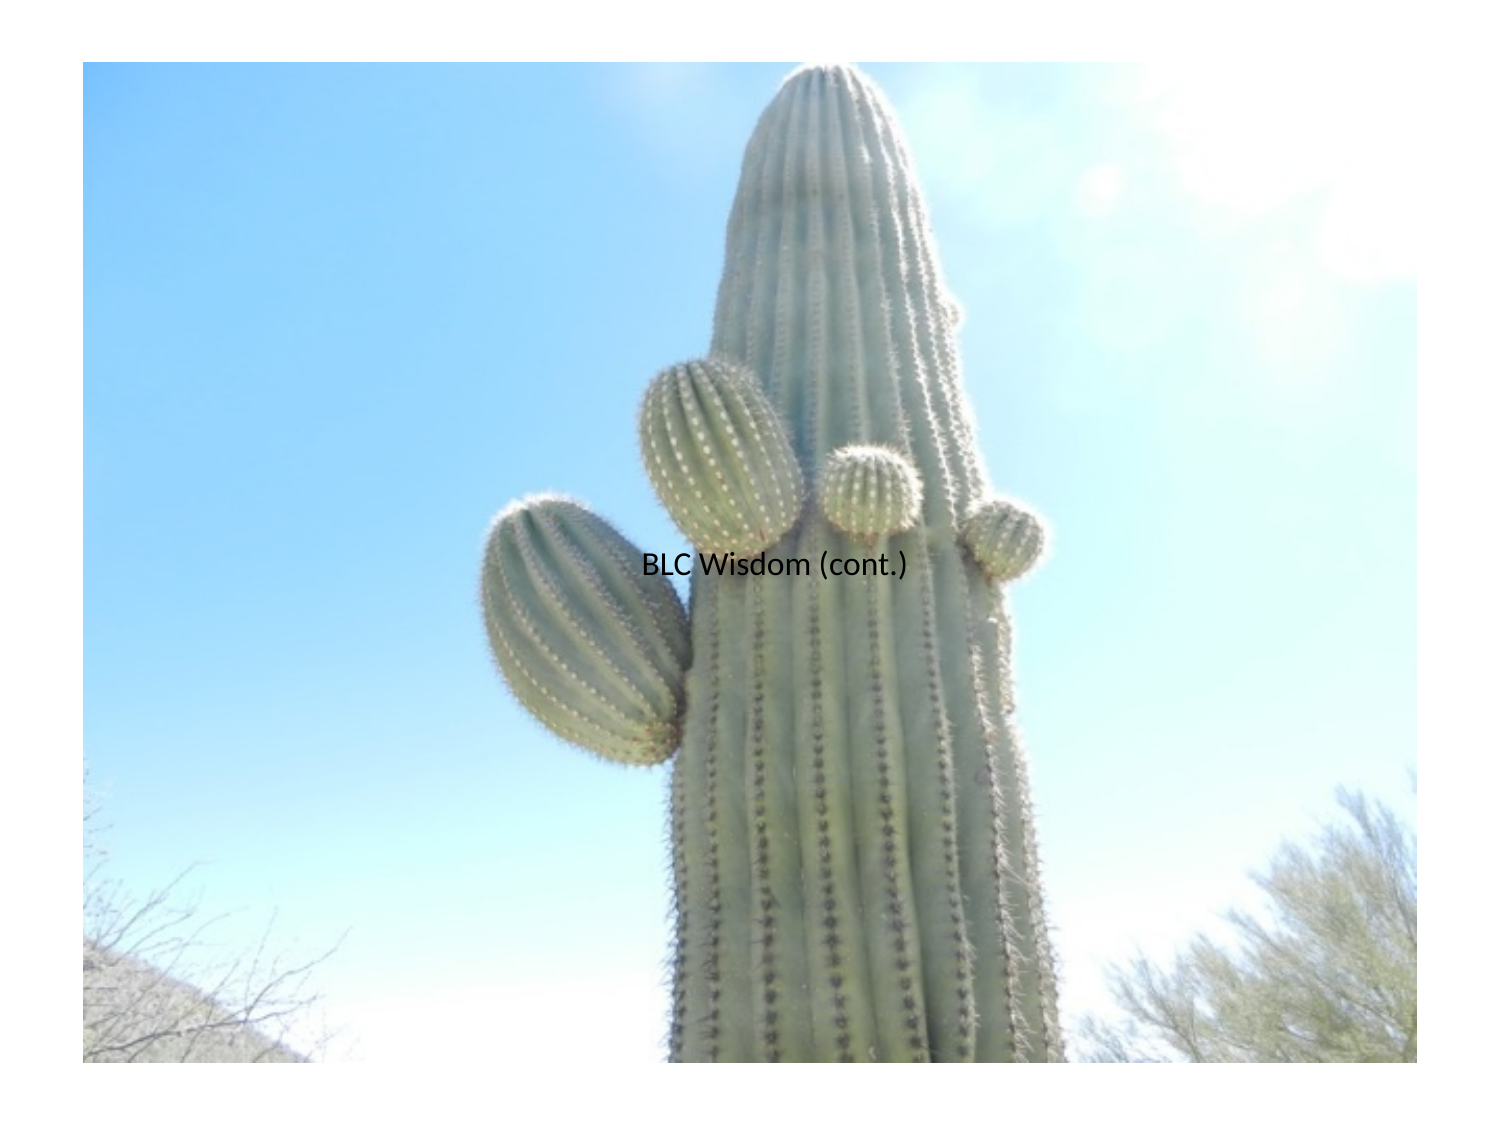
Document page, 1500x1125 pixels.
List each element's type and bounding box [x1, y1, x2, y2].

picture [83, 62, 1417, 1063]
